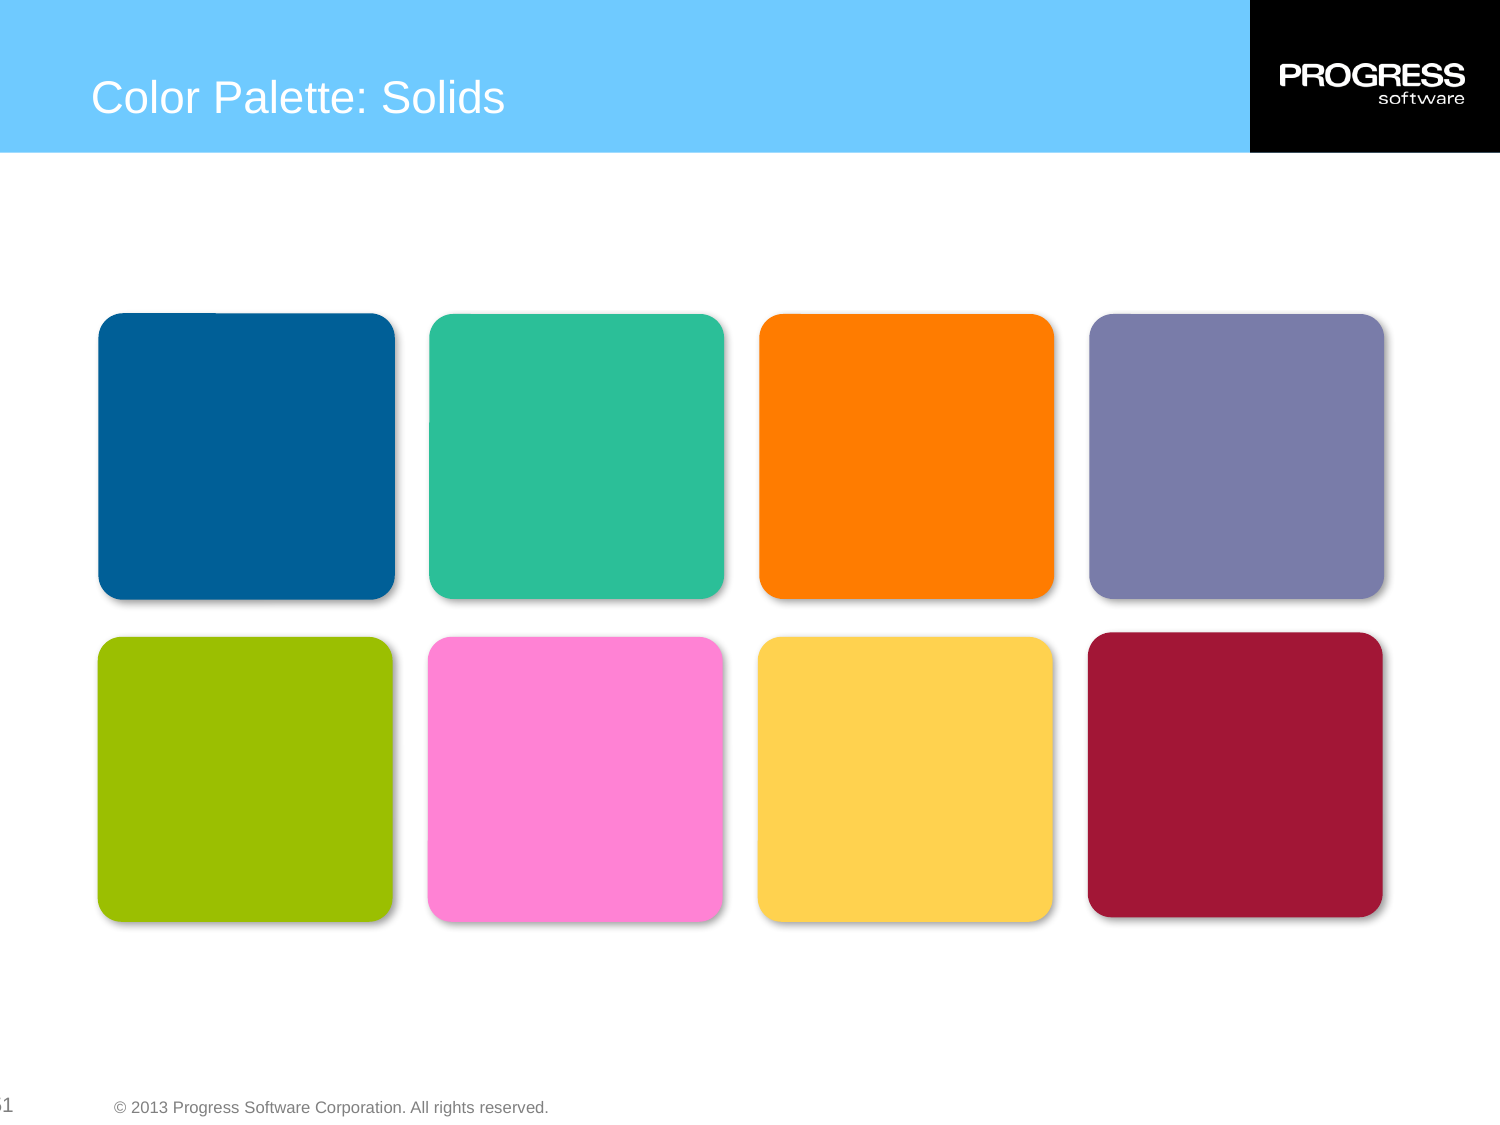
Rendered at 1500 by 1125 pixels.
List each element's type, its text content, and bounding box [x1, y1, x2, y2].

title Color Palette: Solids [75, 64, 1201, 132]
text_box [757, 636, 1053, 922]
text_box [99, 313, 395, 599]
text_box [97, 636, 393, 922]
text_box [759, 313, 1055, 599]
picture [1280, 63, 1465, 104]
text_box [427, 636, 723, 922]
text_box [429, 313, 725, 599]
text_box [1087, 632, 1383, 918]
text_box [1089, 313, 1385, 599]
